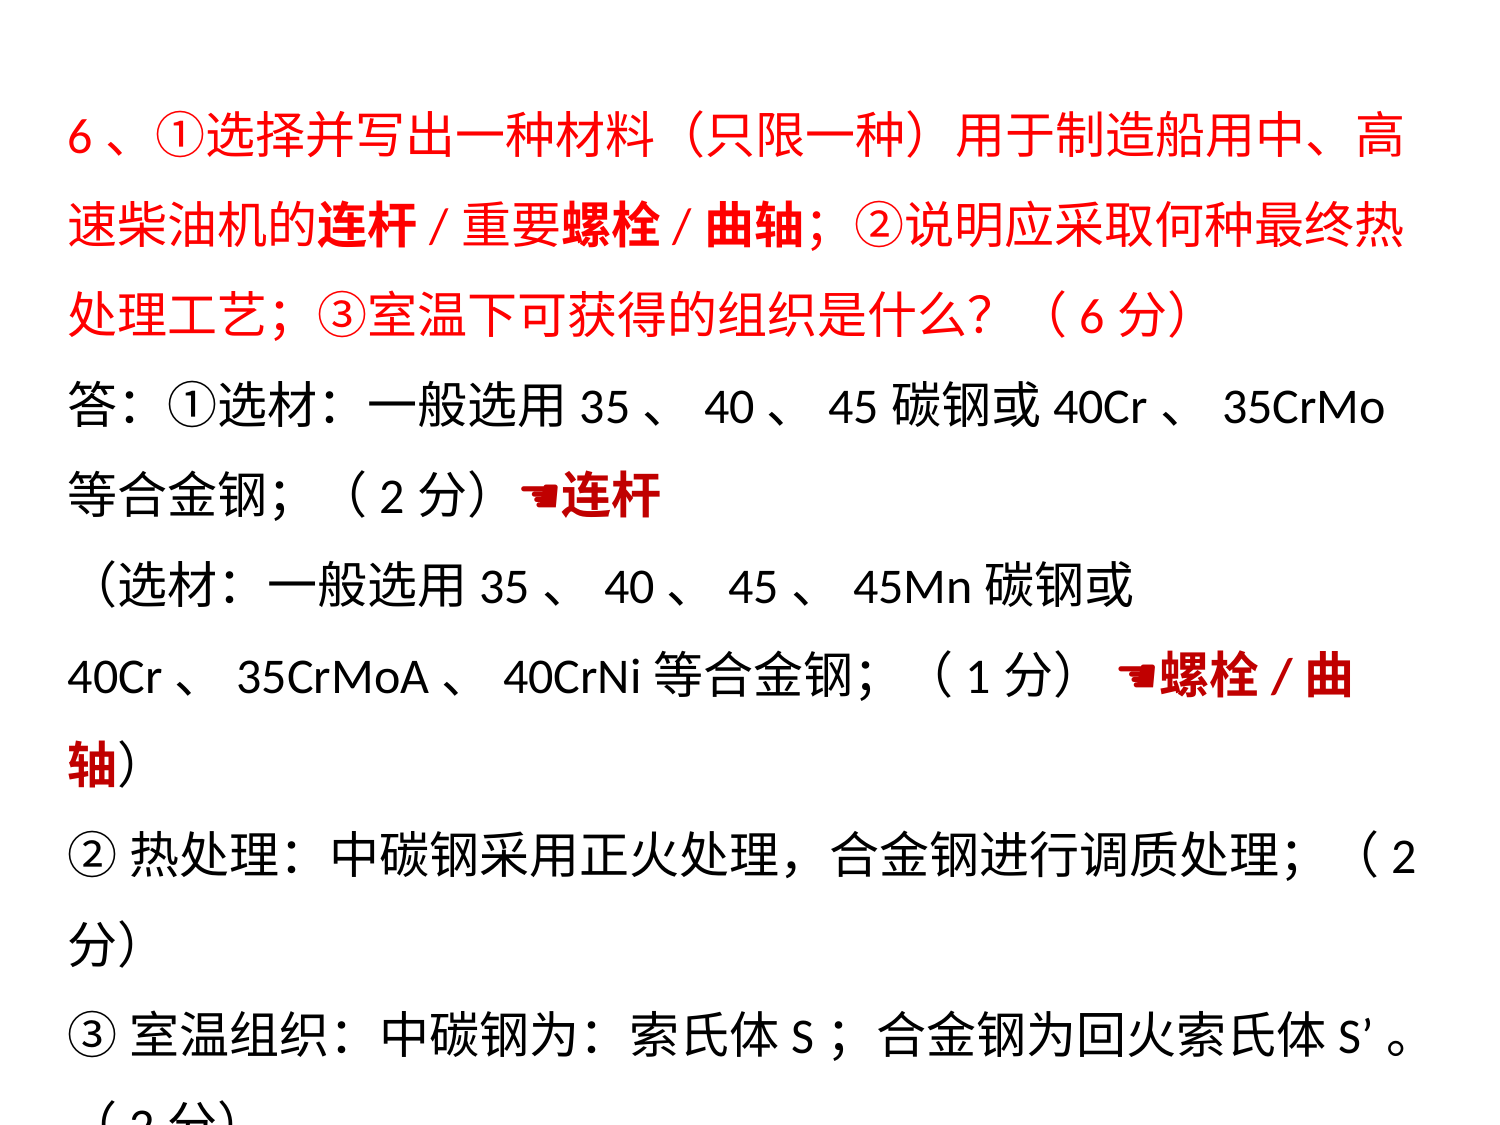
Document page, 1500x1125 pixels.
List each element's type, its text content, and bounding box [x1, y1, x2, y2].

text_box 6、①选择并写出一种材料（只限一种）用于制造船用中、高速柴油机的连杆/重要螺栓/曲轴；②说明应采取何种最终热处理工艺；③室温下可获得的组织是什么？（6分） 答：①选材：一般选用35、40、45碳钢或40Cr、35CrMo等合金钢；（2分）☚连杆 （选材：一般选用35、40、45、45Mn碳钢或40Cr、35CrMoA、40CrNi等合金钢；（1分） ☚螺栓/曲轴） ②热处理：中碳钢采用正火处理，合金钢进行调质处理；（2分） ③室温组织：中碳钢为：索氏体S；合金钢为回火索氏体S’。（2分） [53, 66, 1459, 1125]
